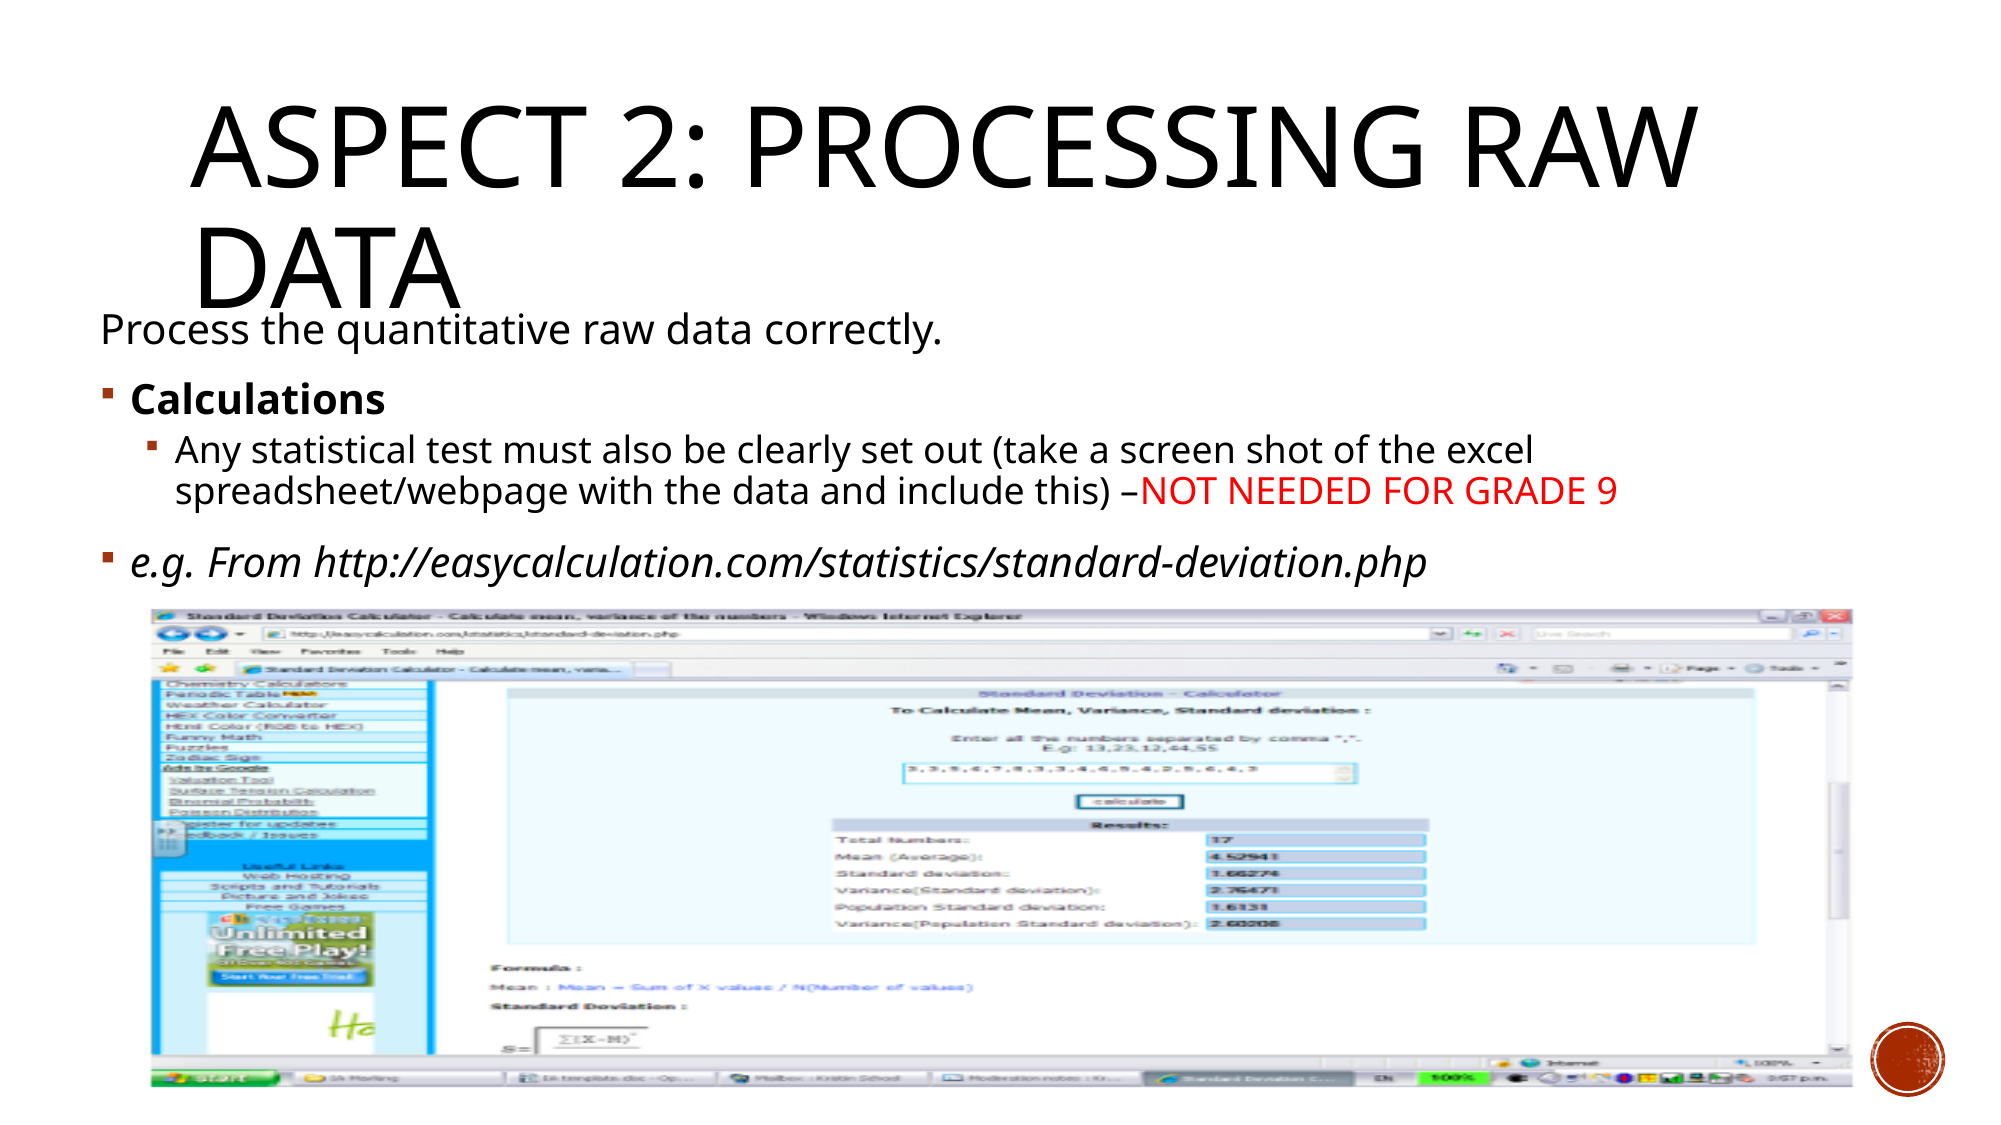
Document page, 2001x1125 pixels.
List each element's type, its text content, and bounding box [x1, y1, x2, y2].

picture [140, 600, 1867, 1099]
title Aspect 2: Processing raw data [175, 79, 1826, 300]
list Process the quantitative raw data correctly. Calculations Any statistical test must also be clearly set out (take a screen shot of the excel spreadsheet/webpage with the data and include this) –NOT NEEDED FOR GRADE 9 e.g. From http://easycalculation.com/statistics/standard-deviation.php [84, 300, 1941, 1037]
